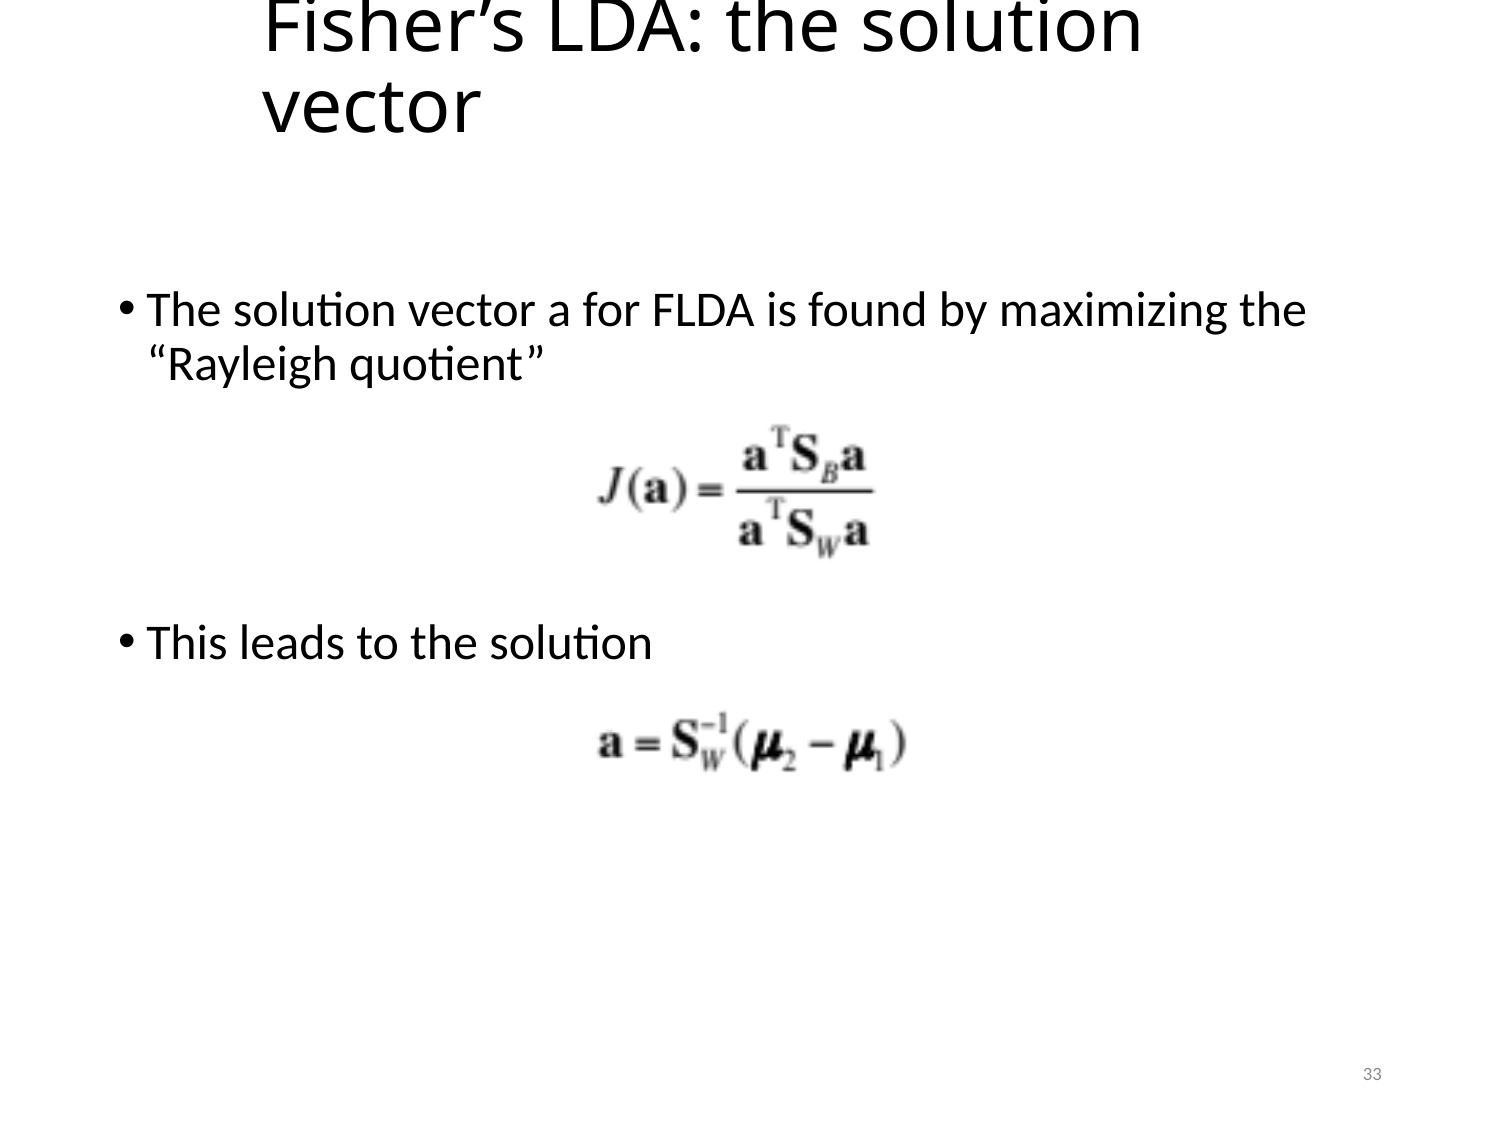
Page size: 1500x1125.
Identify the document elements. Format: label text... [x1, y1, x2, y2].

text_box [592, 700, 913, 780]
slide_number 33 [1059, 1042, 1397, 1103]
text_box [592, 416, 880, 563]
list The solution vector a for FLDA is found by maximizing the “Rayleigh quotient” This leads to the solution [103, 275, 1397, 847]
title Fisher’s LDA: the solution vector [247, 10, 1397, 126]
